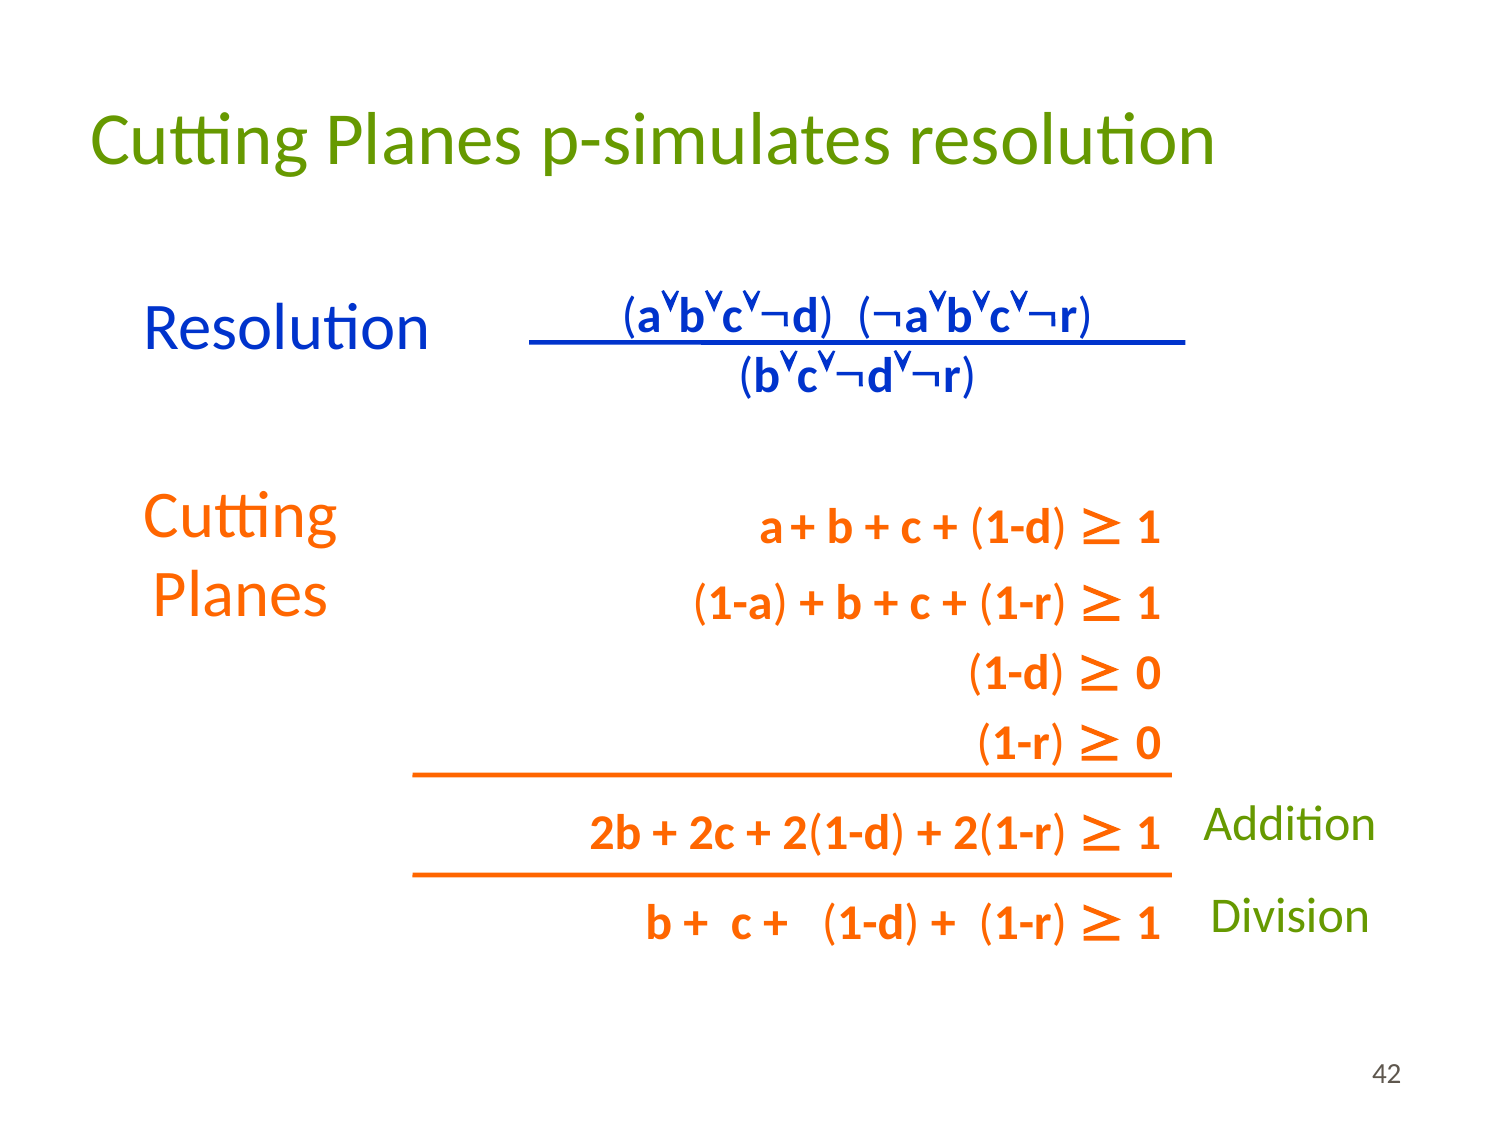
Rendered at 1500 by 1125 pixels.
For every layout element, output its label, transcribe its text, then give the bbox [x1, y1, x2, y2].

text_box Cutting Planes [128, 462, 353, 638]
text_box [126, 274, 1186, 411]
text_box Division [1195, 875, 1385, 950]
slide_number 42 [1104, 1021, 1417, 1097]
text_box Addition [1188, 783, 1392, 859]
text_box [412, 478, 1172, 958]
title Cutting Planes p-simulates resolution [75, 37, 1350, 188]
